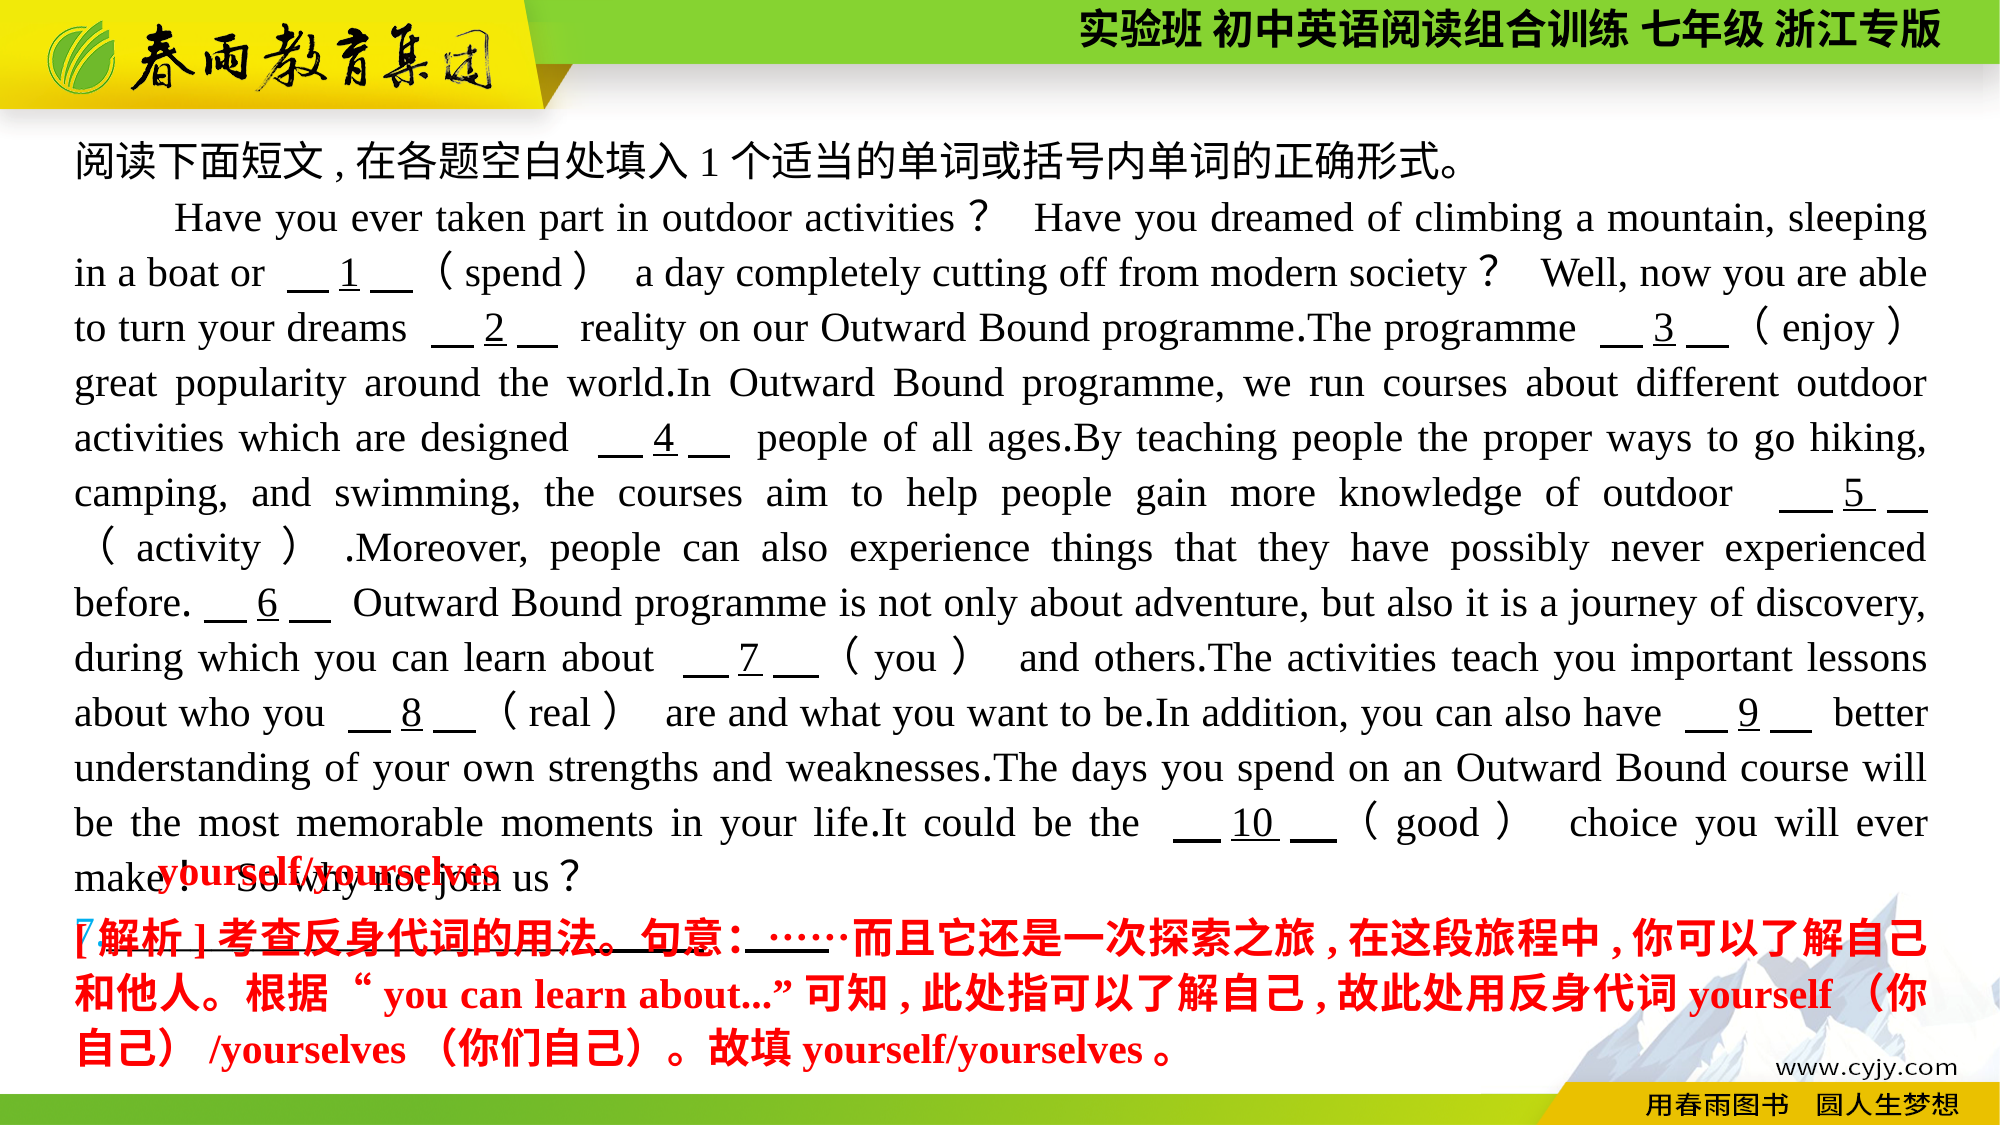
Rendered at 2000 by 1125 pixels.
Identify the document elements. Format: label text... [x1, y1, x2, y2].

text_box yourself/yourselves [142, 831, 514, 899]
picture [0, 0, 2000, 1125]
text_box [解析]考查反身代词的用法。句意：……而且它还是一次探索之旅,在这段旅程中,你可以了解自己和他人。根据“you can learn about...”可知,此处指可以了解自己,故此处用反身代词yourself（你自己）/yourselves（你们自己）。故填yourself/yourselves。 [59, 899, 1944, 1080]
list 阅读下面短文,在各题空白处填入1个适当的单词或括号内单词的正确形式。 Have you ever taken part in outdoor activities？ Have you dreamed of climbing a mountain, sleeping in a boat or 1 （spend） a day completely cutting off from modern society？ Well, now you are able to turn your dreams 2 reality on our Outward Bound programme.The programme 3 （enjoy） great popularity around the world.In Outward Bound programme, we run courses about different outdoor activities which are designed 4 people of all ages.By teaching people the proper ways to go hiking, camping, and swimming, the courses aim to help people gain more knowledge of outdoor 5 （activity）.Moreover, people can also experience things that they have possibly never experienced before. 6 Outward Bound programme is not only about adventure, but also it is a journey of discovery, during which you can learn about 7 （you） and others.The activities teach you important lessons about who you 8 （real） are and what you want to be.In addition, you can also have 9 better understanding of your own strengths and weaknesses.The days you spend on an Outward Bound course will be the most memorable moments in your life.It could be the 10 （good） choice you will ever make！ So why not join us？ 7.______________________ [59, 122, 1944, 899]
